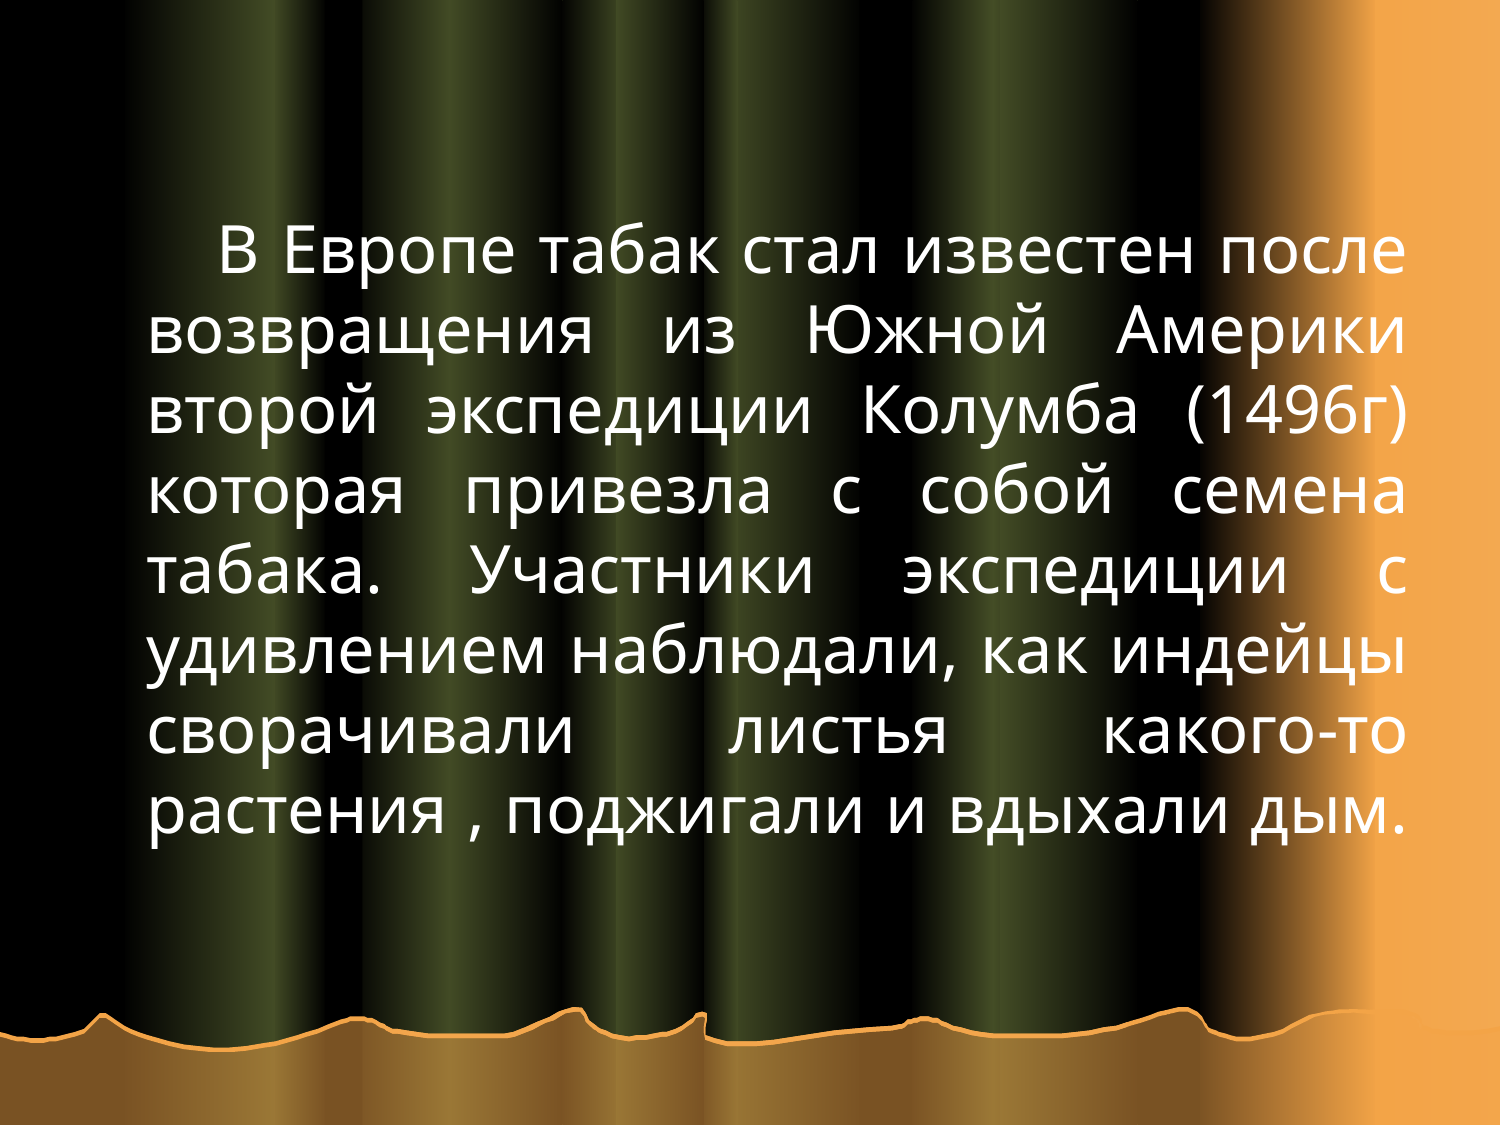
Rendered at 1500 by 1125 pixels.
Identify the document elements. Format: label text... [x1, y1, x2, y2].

list В Европе табак стал известен после возвращения из Южной Америки второй экспедиции Колумба (1496г) которая привезла с собой семена табака. Участники экспедиции с удивлением наблюдали, как индейцы сворачивали листья какого-то растения , поджигали и вдыхали дым. [74, 198, 1426, 1006]
